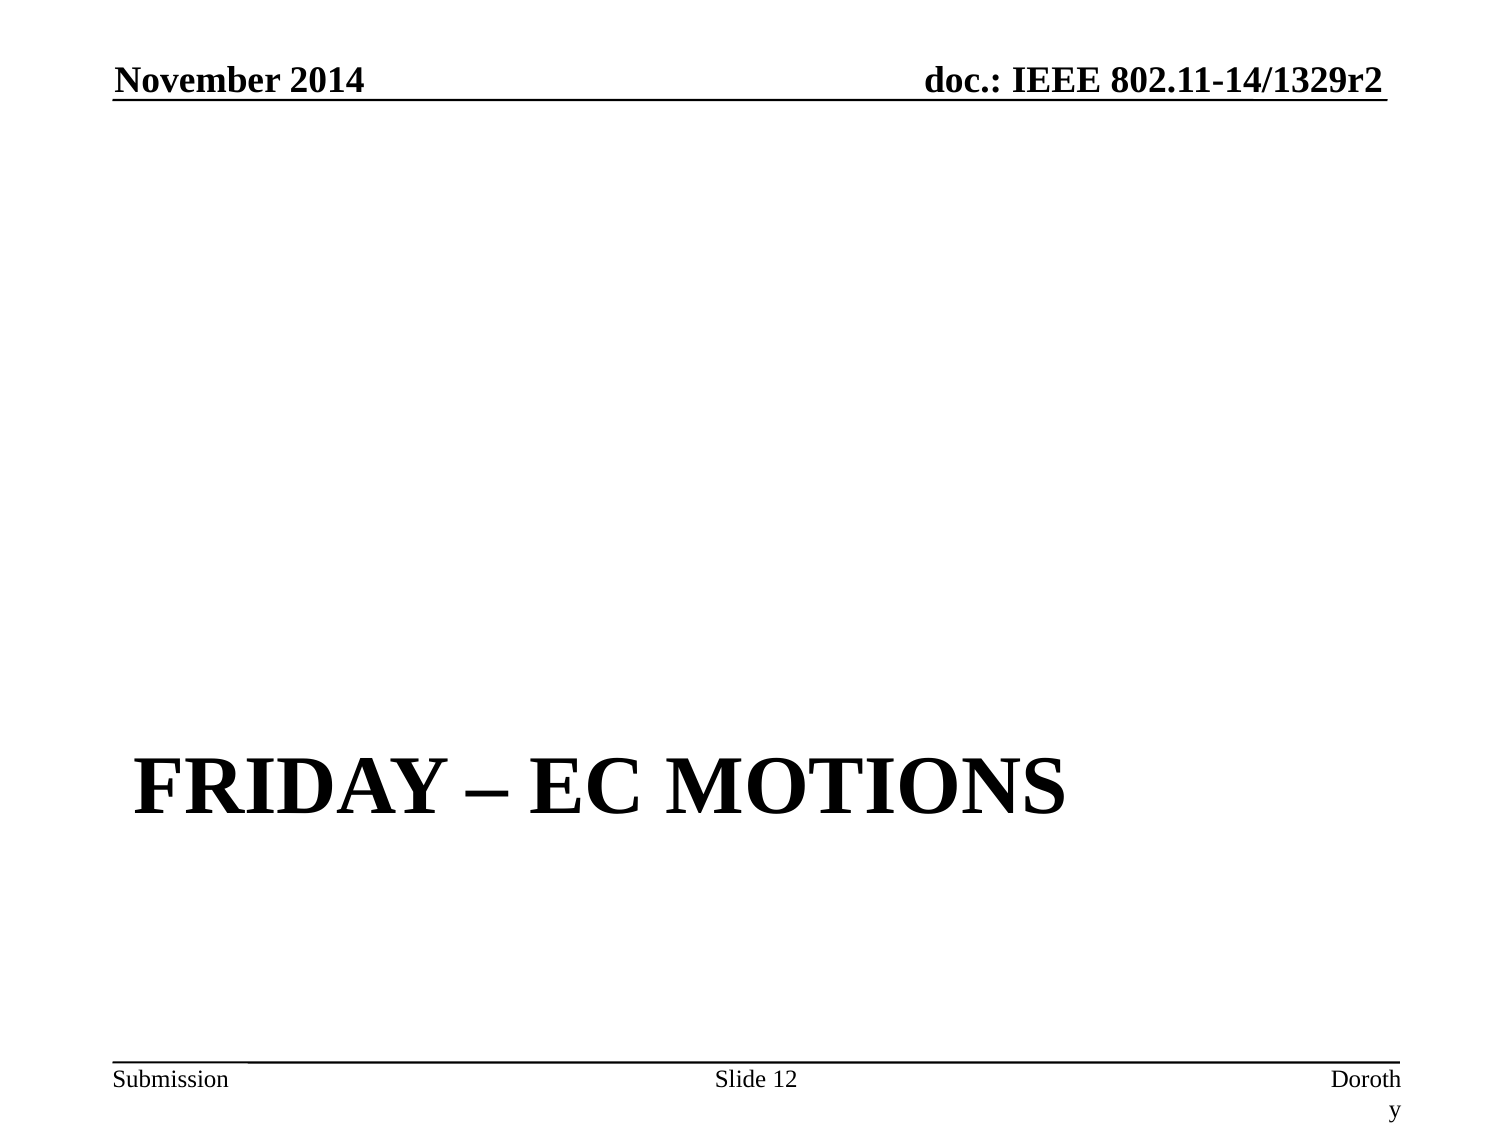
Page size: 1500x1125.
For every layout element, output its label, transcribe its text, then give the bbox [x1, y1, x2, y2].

title Friday – EC Motions [118, 722, 1394, 947]
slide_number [114, 54, 374, 101]
footer Dorothy Stanley, Aruba Networks [1324, 1061, 1402, 1093]
slide_number Slide 12 [712, 1061, 800, 1093]
